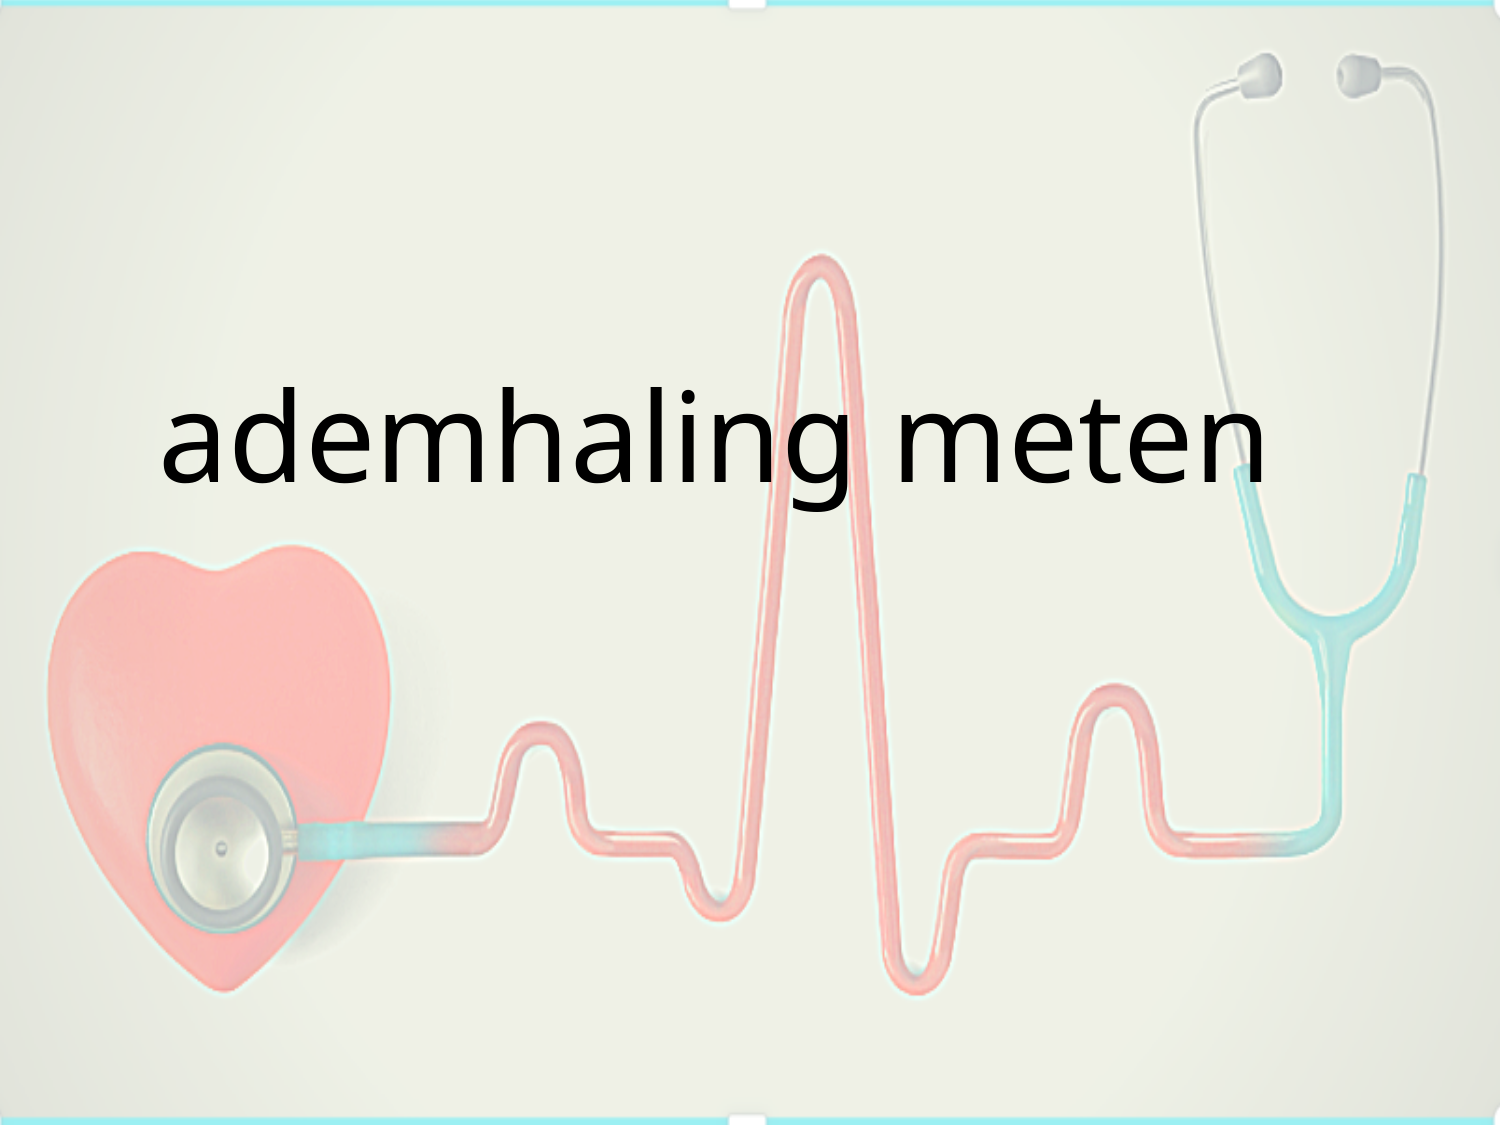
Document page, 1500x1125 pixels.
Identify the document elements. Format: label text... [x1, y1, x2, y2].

text_box ademhaling meten [143, 349, 1288, 515]
